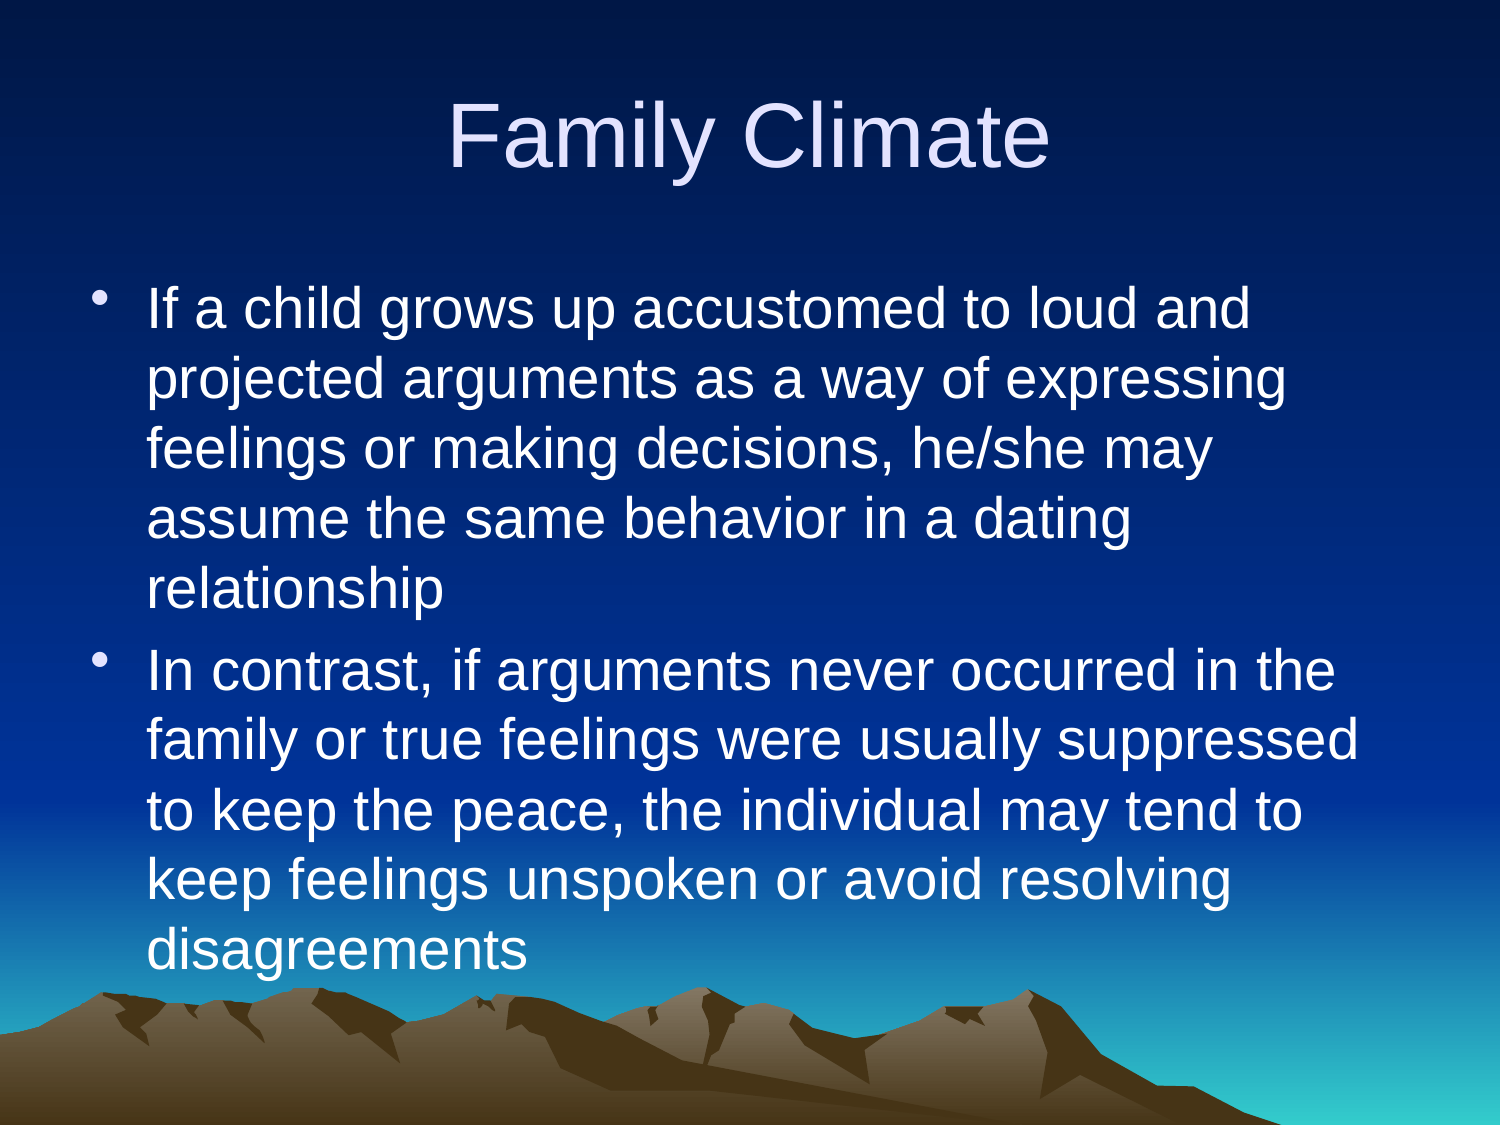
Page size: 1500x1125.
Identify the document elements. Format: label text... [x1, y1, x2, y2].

title Family Climate [75, 37, 1425, 225]
list If a child grows up accustomed to loud and projected arguments as a way of expressing feelings or making decisions, he/she may assume the same behavior in a dating relationship In contrast, if arguments never occurred in the family or true feelings were usually suppressed to keep the peace, the individual may tend to keep feelings unspoken or avoid resolving disagreements [74, 262, 1426, 1001]
